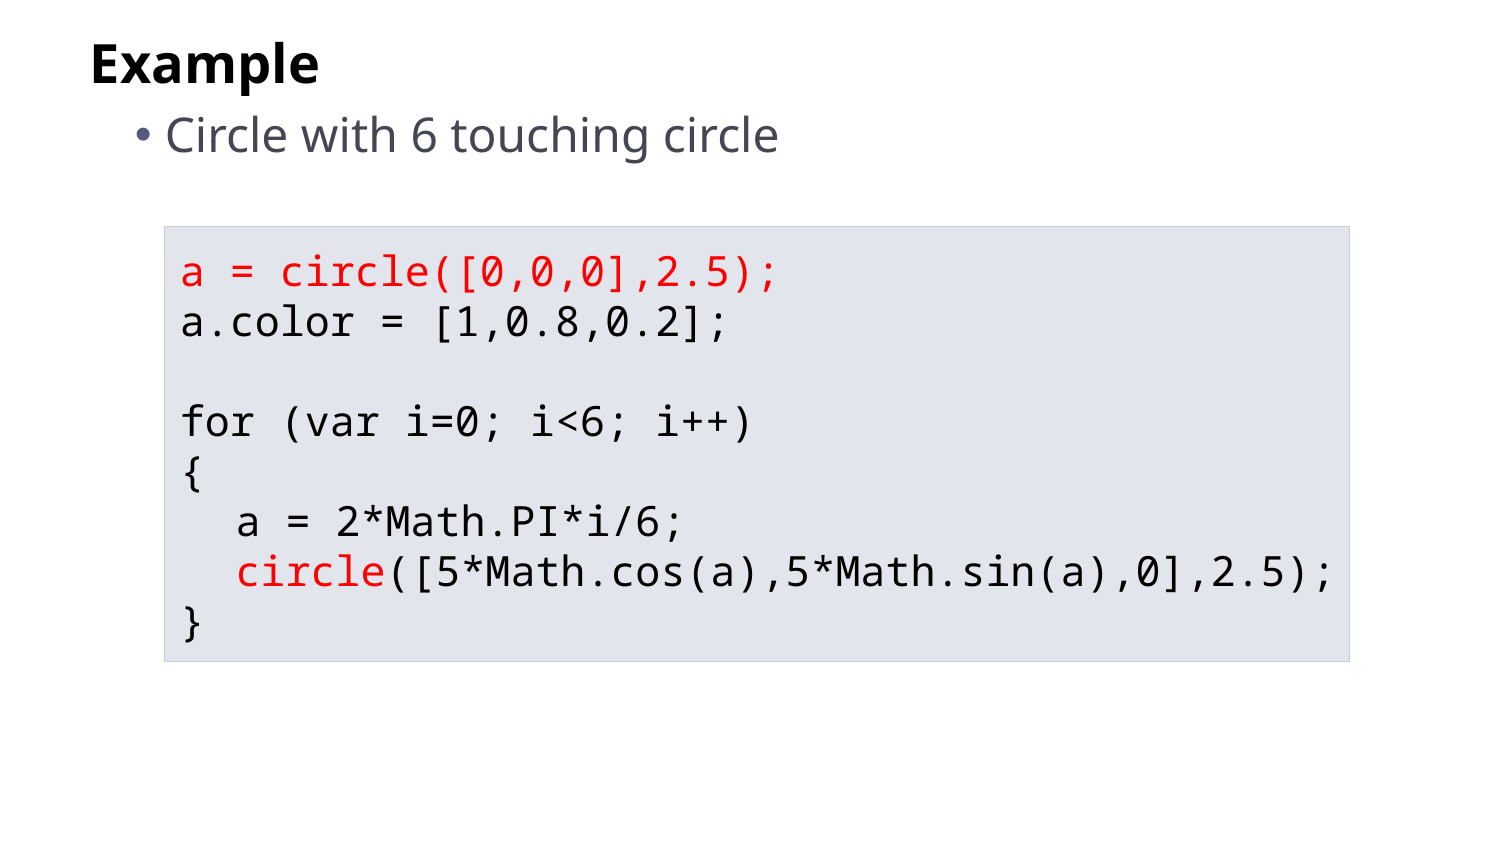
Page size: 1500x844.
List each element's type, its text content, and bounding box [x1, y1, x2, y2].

list Example Circle with 6 touching circle [75, 21, 1475, 835]
text_box a = circle([0,0,0],2.5); a.color = [1,0.8,0.2]; for (var i=0; i<6; i++) { a = 2*Math.PI*i/6; circle([5*Math.cos(a),5*Math.sin(a),0],2.5); } [164, 226, 1350, 662]
